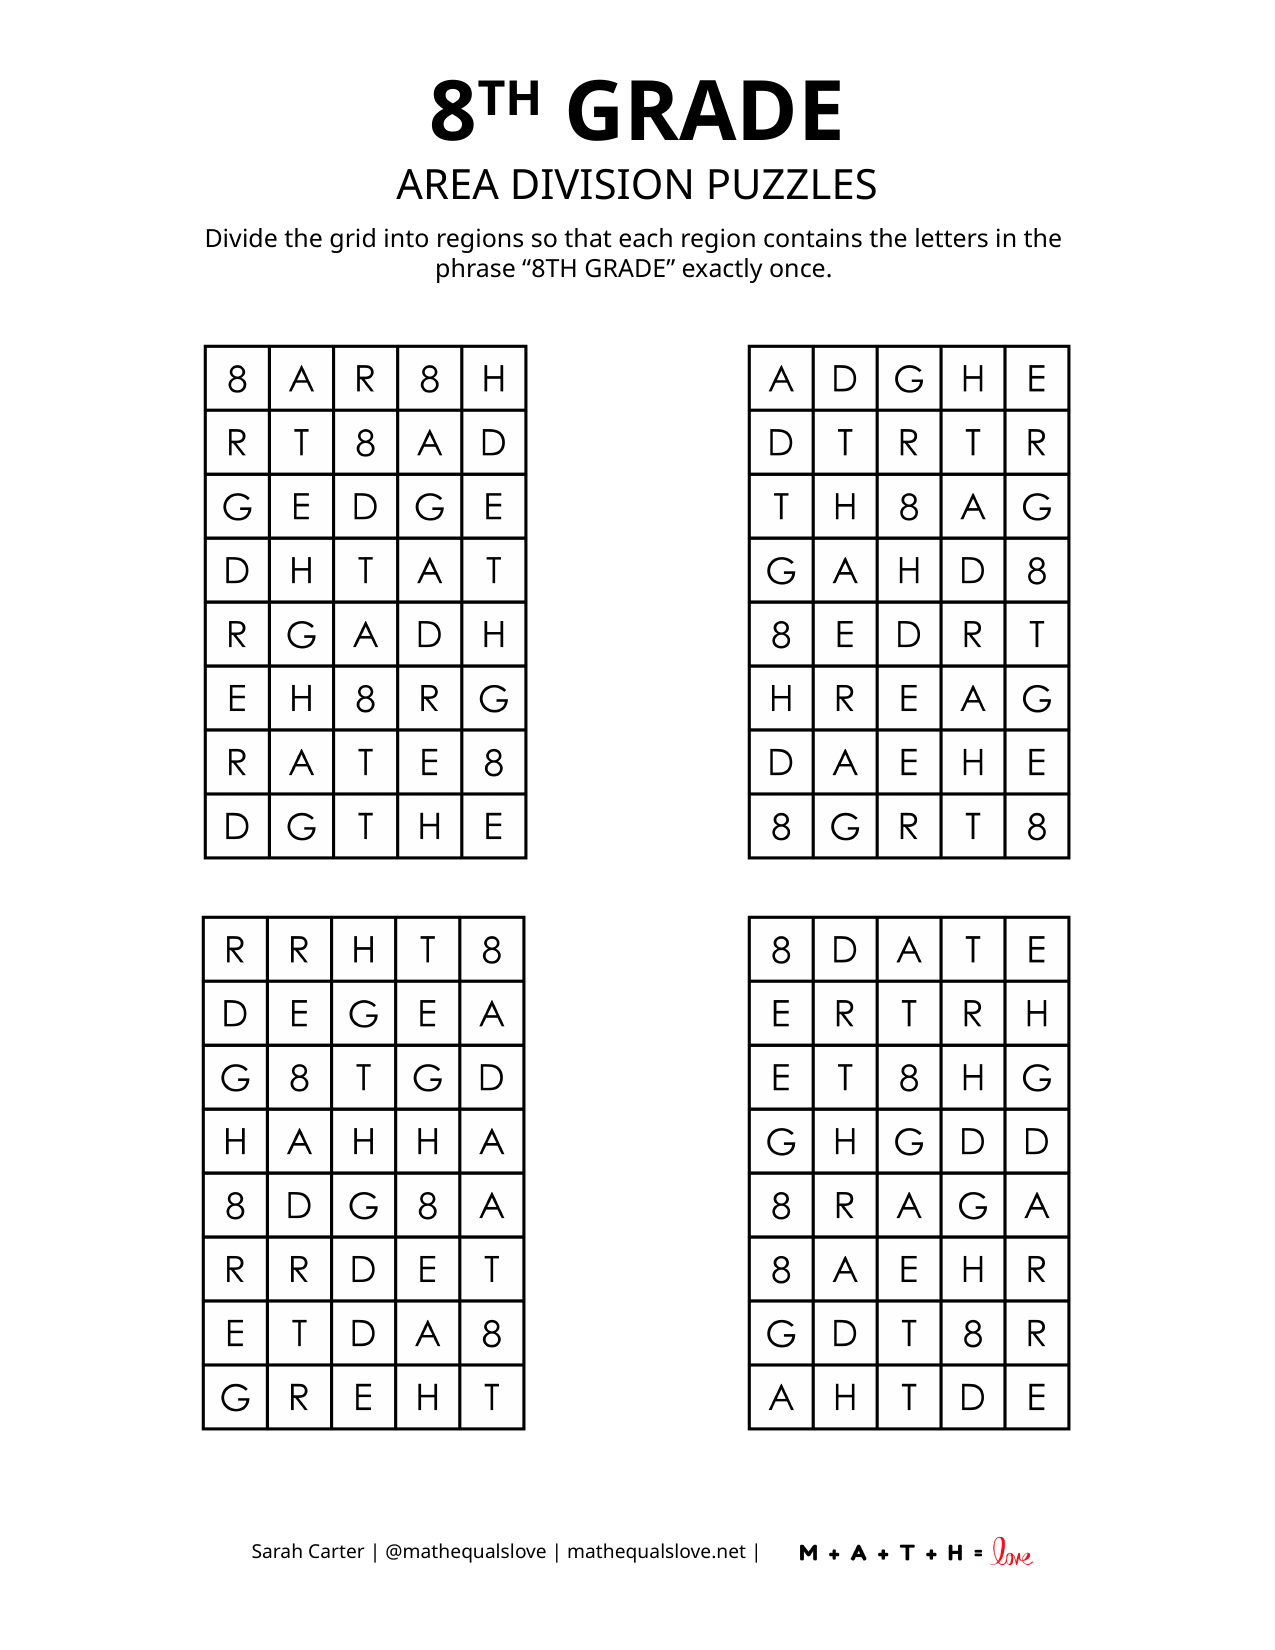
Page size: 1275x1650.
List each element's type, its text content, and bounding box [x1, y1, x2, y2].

picture [745, 342, 1073, 862]
text_box 8TH GRADE AREA DIVISION PUZZLES [77, 50, 1198, 214]
picture [200, 913, 528, 1433]
picture [790, 1534, 1039, 1569]
picture [201, 342, 529, 862]
picture [745, 913, 1073, 1433]
text_box Divide the grid into regions so that each region contains the letters in the phrase “8TH GRADE” exactly once. [0, 214, 1275, 290]
text_box Sarah Carter | @mathequalslove | mathequalslove.net | [236, 1532, 1071, 1570]
